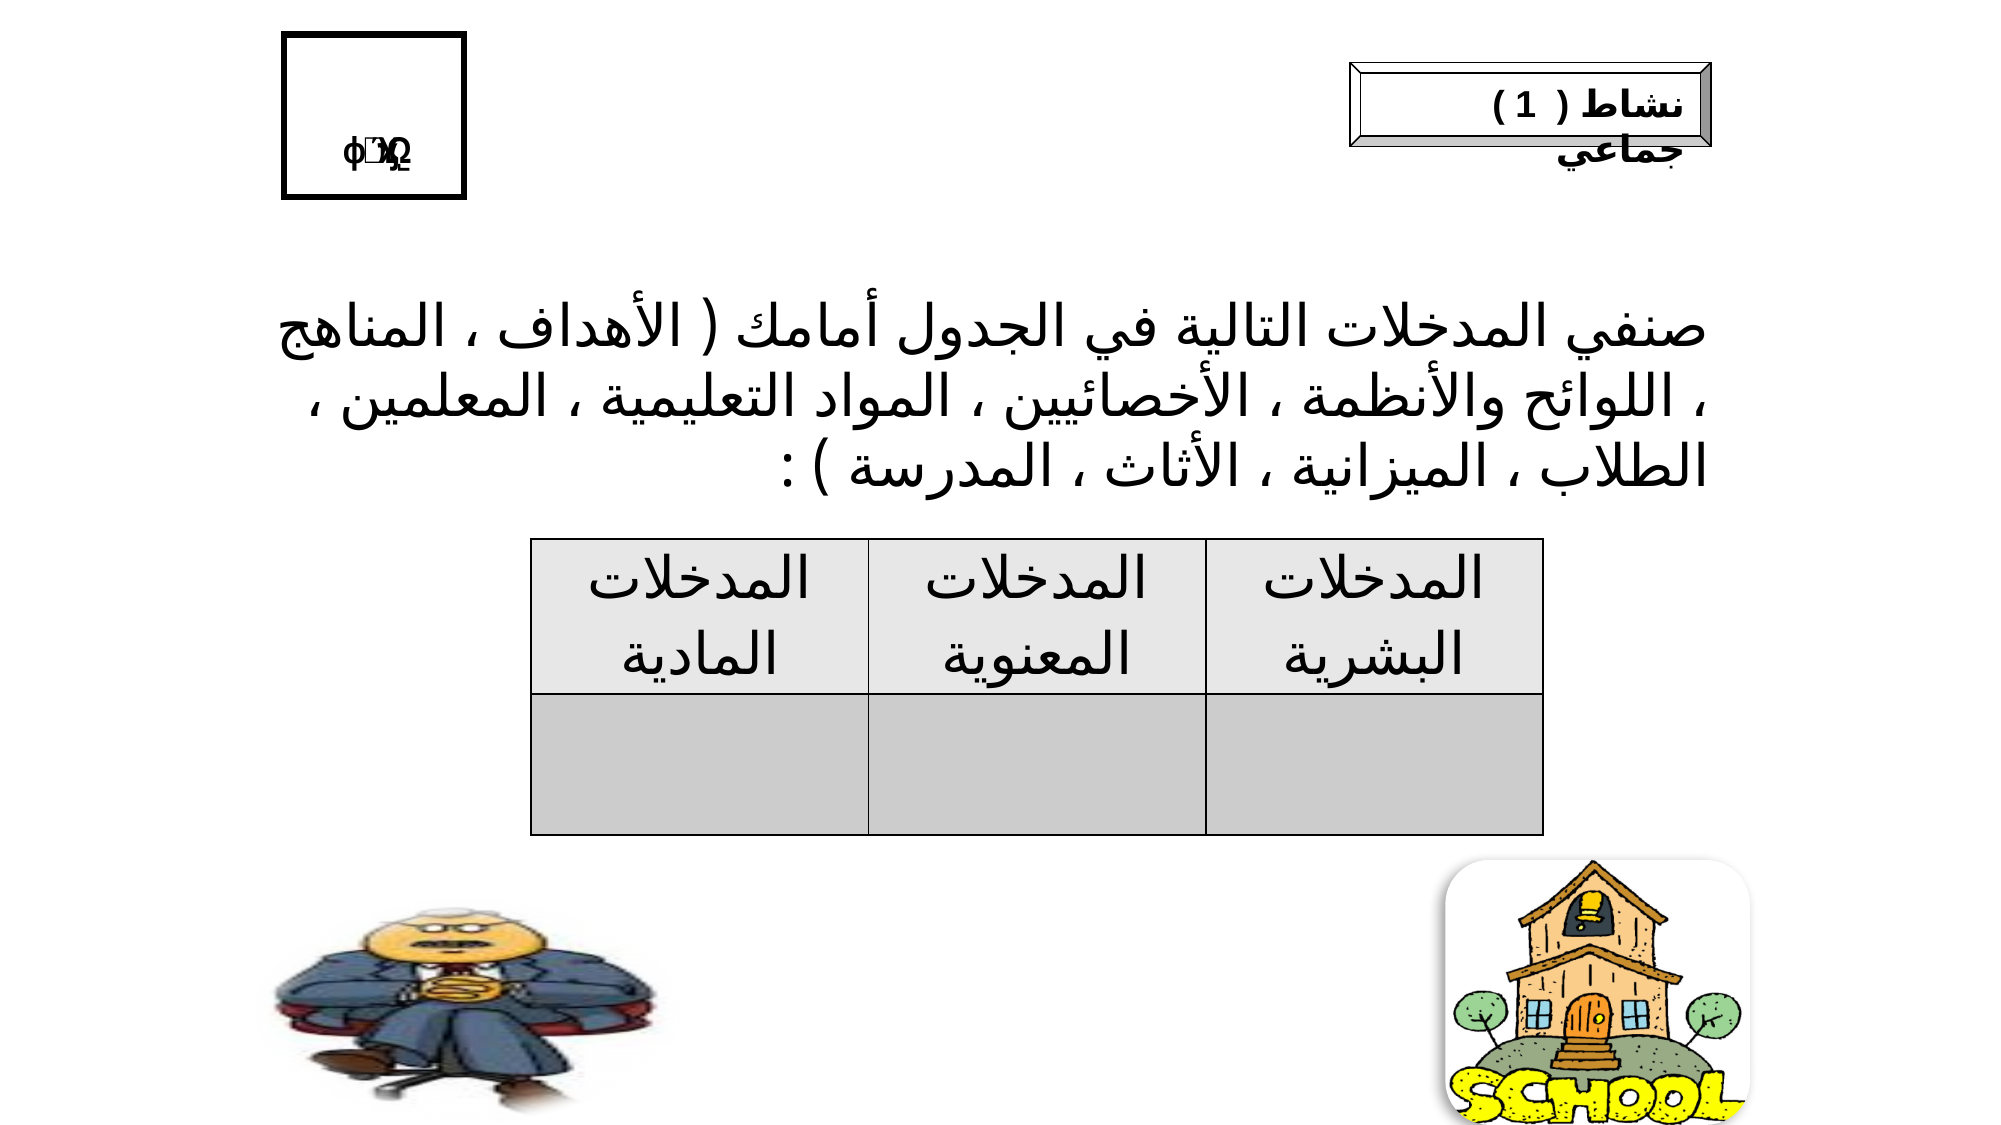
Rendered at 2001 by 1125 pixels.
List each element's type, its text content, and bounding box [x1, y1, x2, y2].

table_cell [869, 695, 1205, 834]
picture [1445, 859, 1750, 1125]
picture [249, 896, 688, 1125]
table_header المدخلات المادية [532, 540, 868, 693]
table_cell [532, 695, 868, 834]
table_header المدخلات البشرية [1207, 540, 1542, 693]
table_header المدخلات المعنوية [869, 540, 1205, 693]
table_cell [1207, 695, 1542, 834]
picture [287, 37, 461, 194]
text_box نشاط ( 1 ) جماعي [1349, 62, 1711, 147]
text_box صنفي المدخلات التالية في الجدول أمامك ( الأهداف ، المناهج ، اللوائح والأنظمة ، الأخصائيين ، المواد التعليمية ، المعلمين ، الطلاب ، الميزانية ، الأثاث ، المدرسة ) : [249, 281, 1725, 551]
